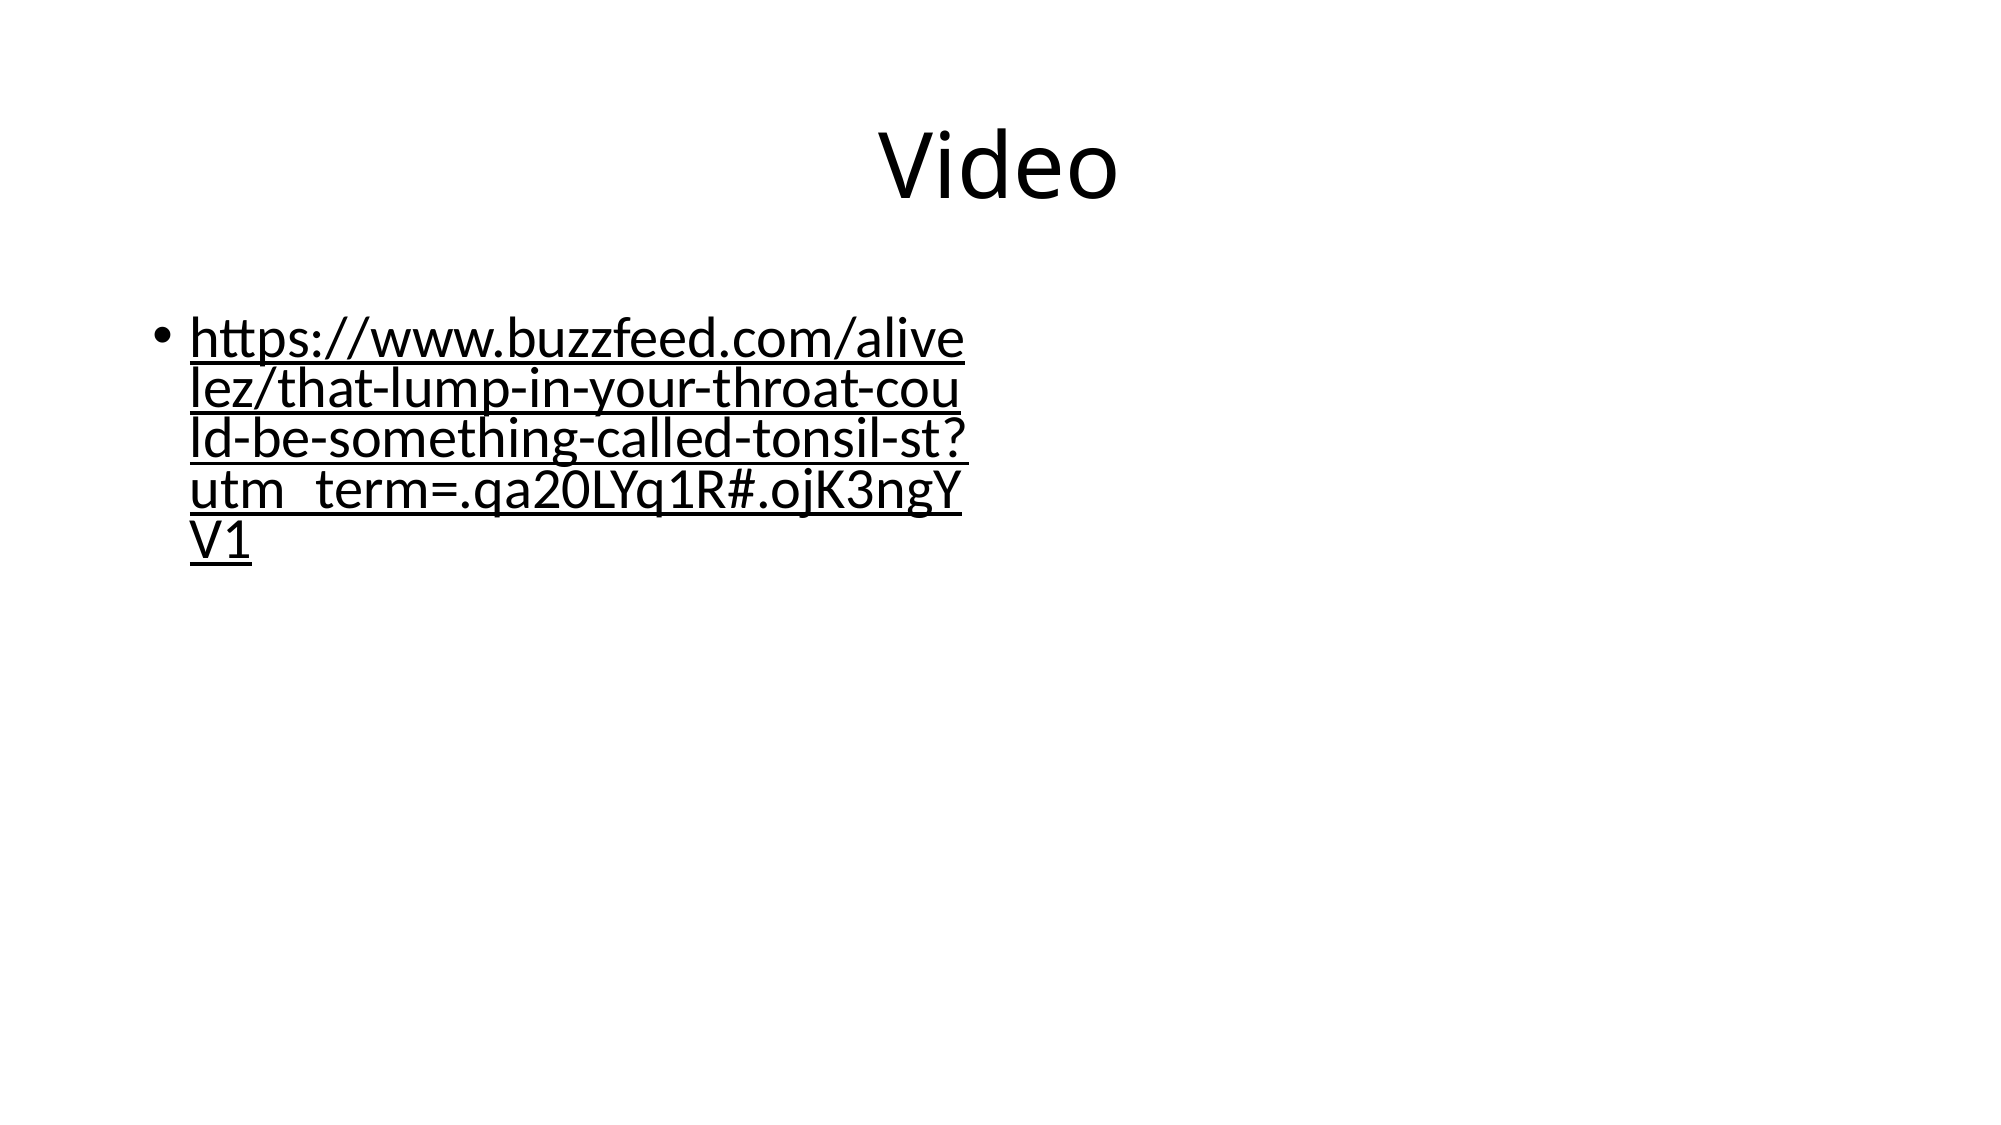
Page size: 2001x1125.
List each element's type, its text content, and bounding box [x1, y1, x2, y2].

title Video [137, 59, 1863, 278]
list https://www.buzzfeed.com/alivelez/that-lump-in-your-throat-could-be-something-called-tonsil-st?utm_term=.qa20LYq1R#.ojK3ngYV1 [137, 299, 988, 1014]
